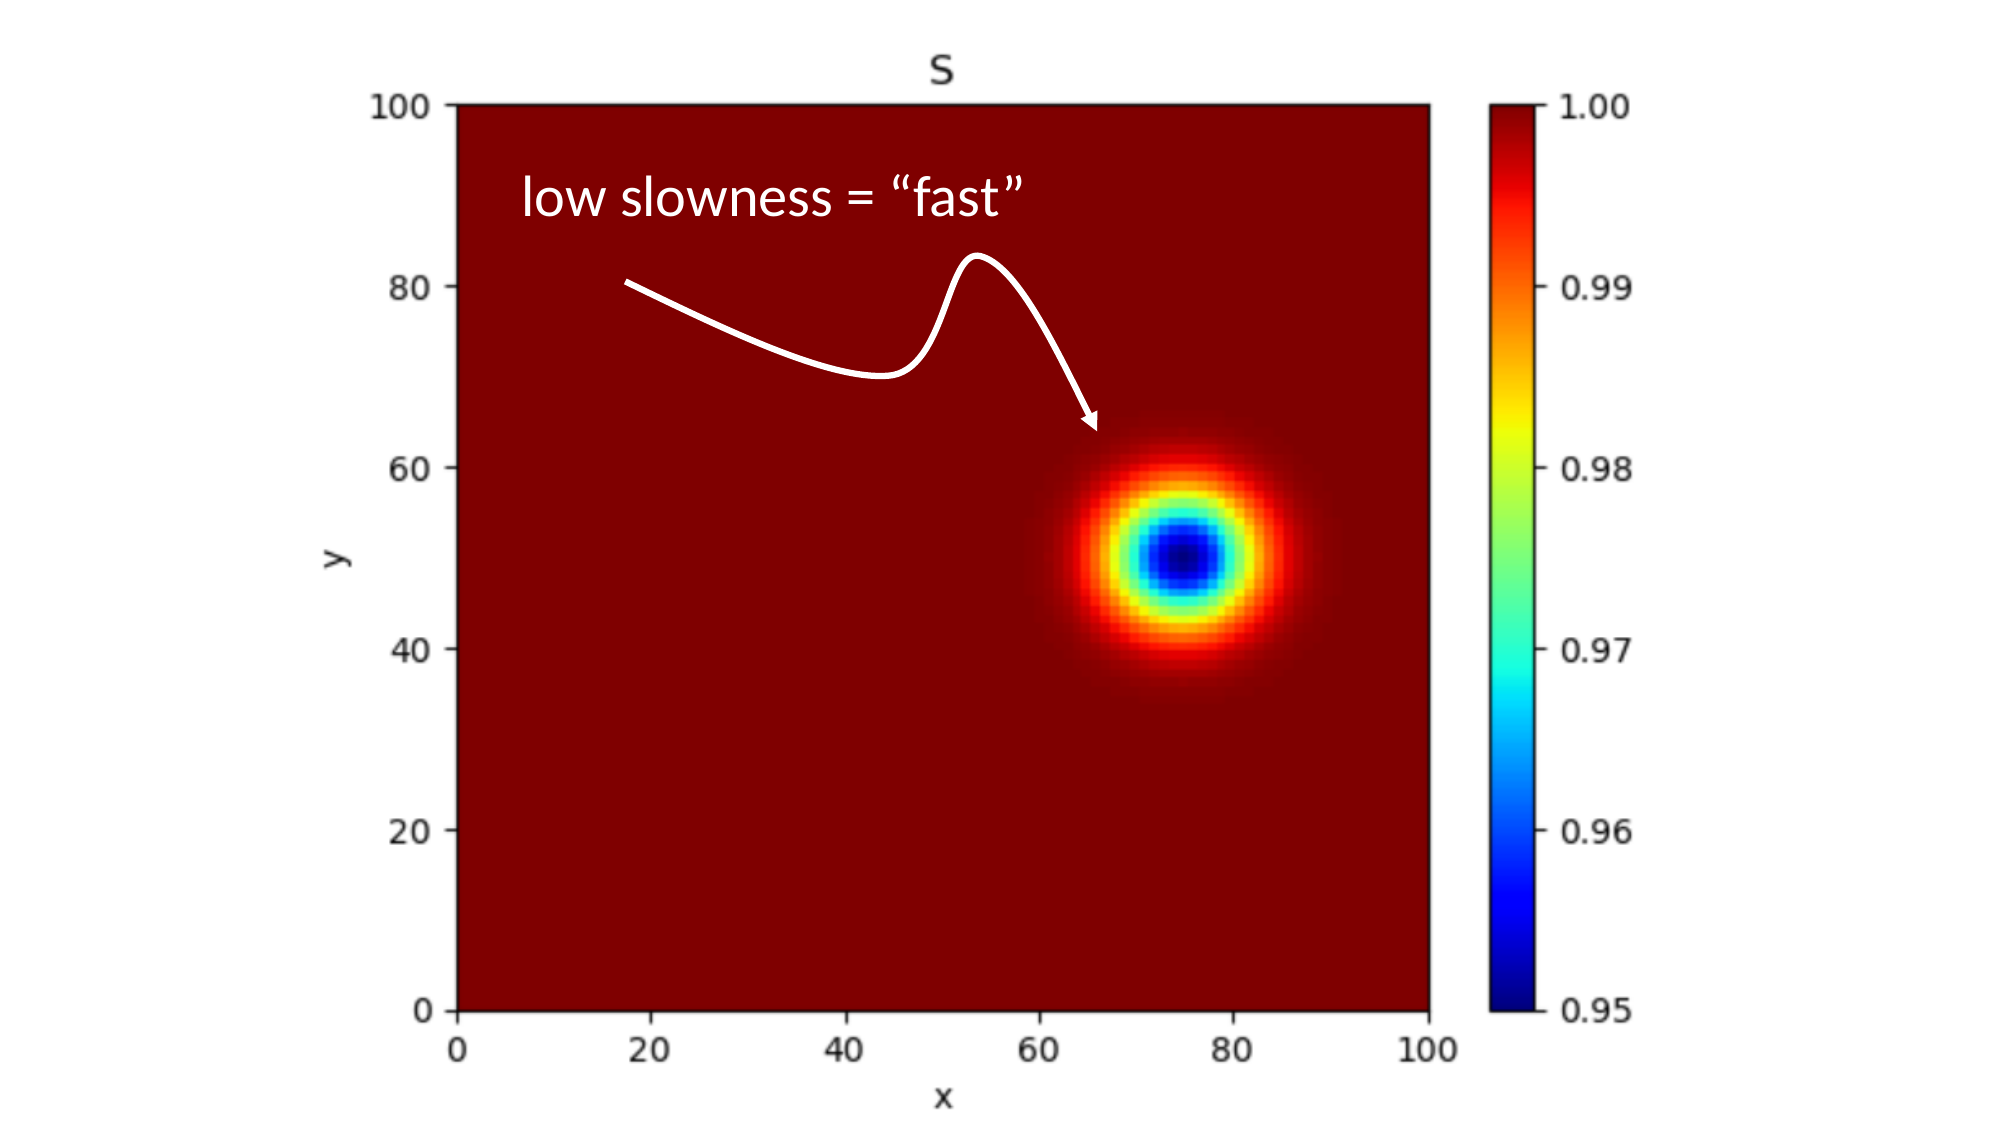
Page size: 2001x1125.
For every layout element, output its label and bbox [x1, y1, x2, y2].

picture [281, 32, 1665, 1125]
